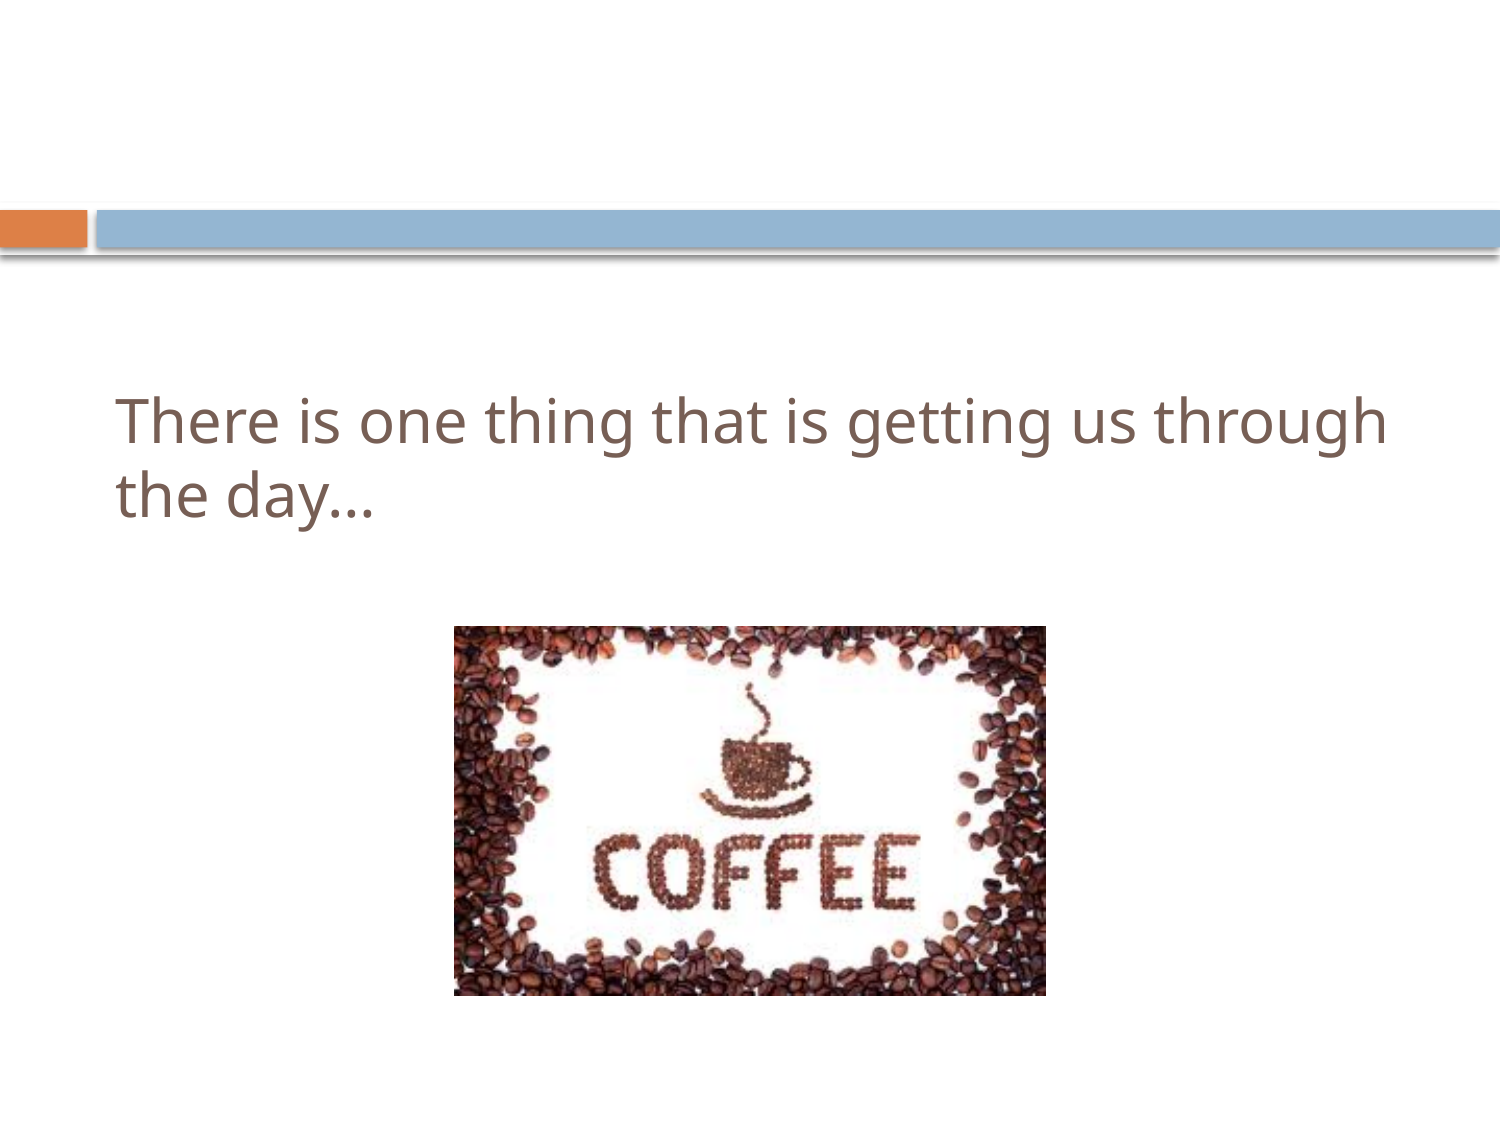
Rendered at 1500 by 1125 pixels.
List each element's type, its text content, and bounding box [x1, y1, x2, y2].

title There is one thing that is getting us through the day… [100, 375, 1438, 538]
picture [453, 626, 1047, 996]
